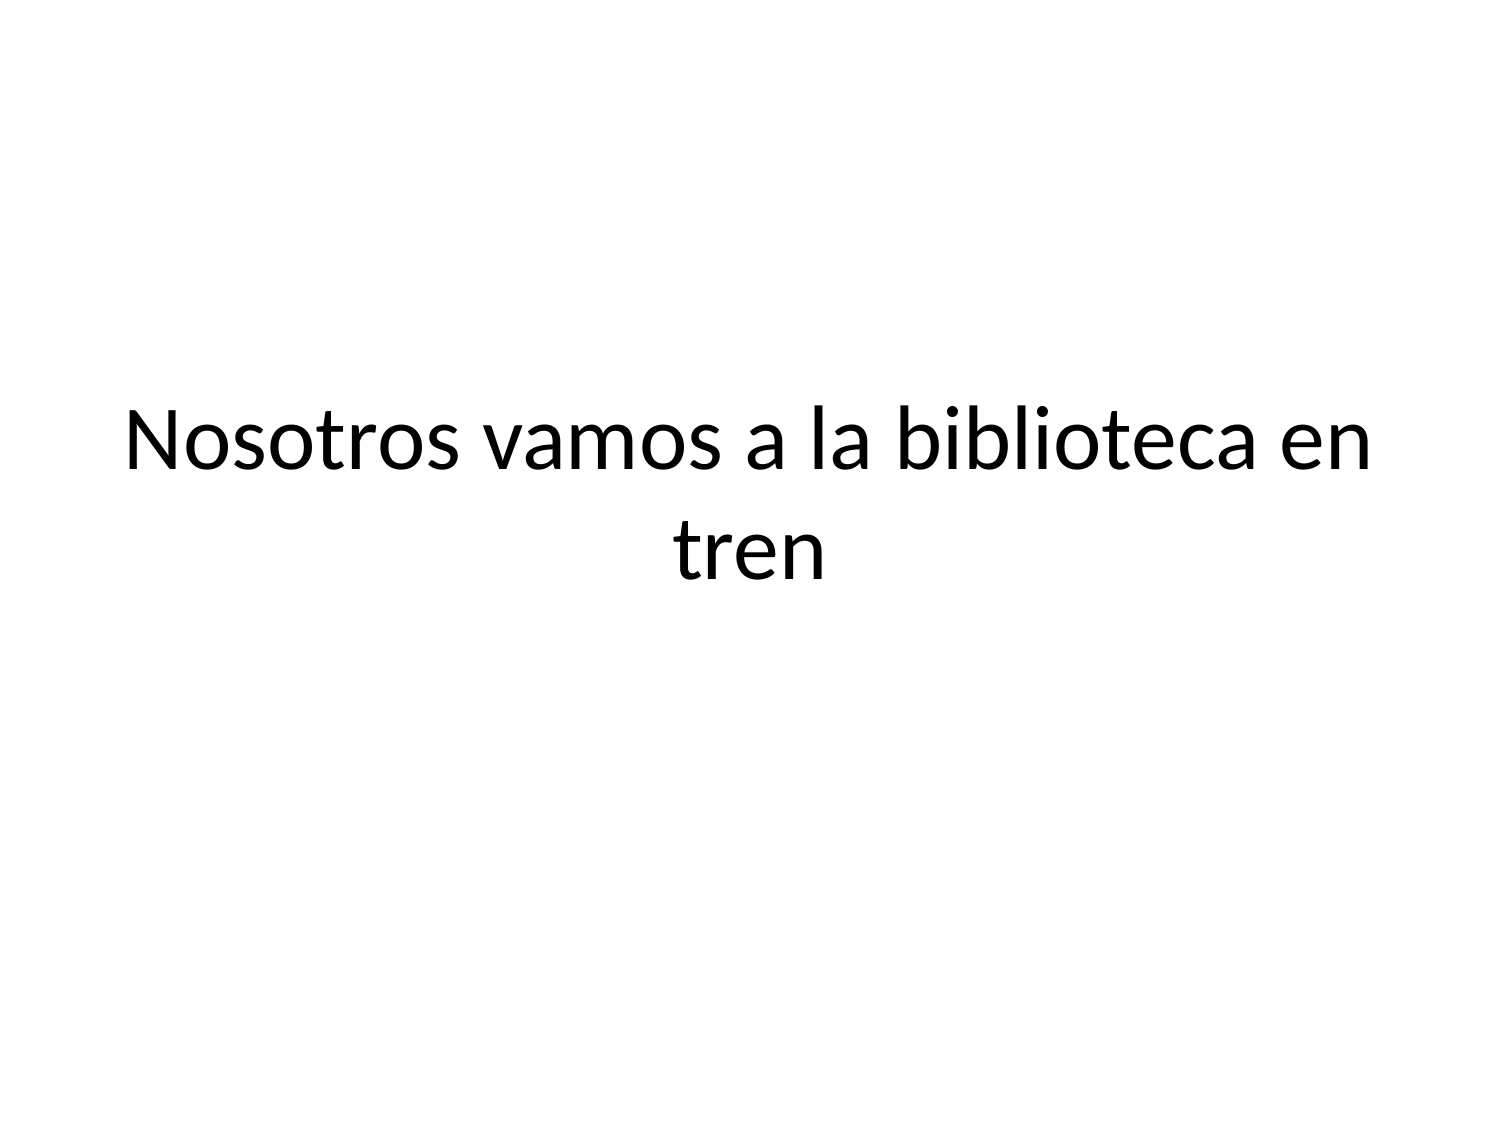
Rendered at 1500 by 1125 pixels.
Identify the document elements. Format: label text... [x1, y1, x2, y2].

title Nosotros vamos a la biblioteca en tren [75, 45, 1425, 930]
